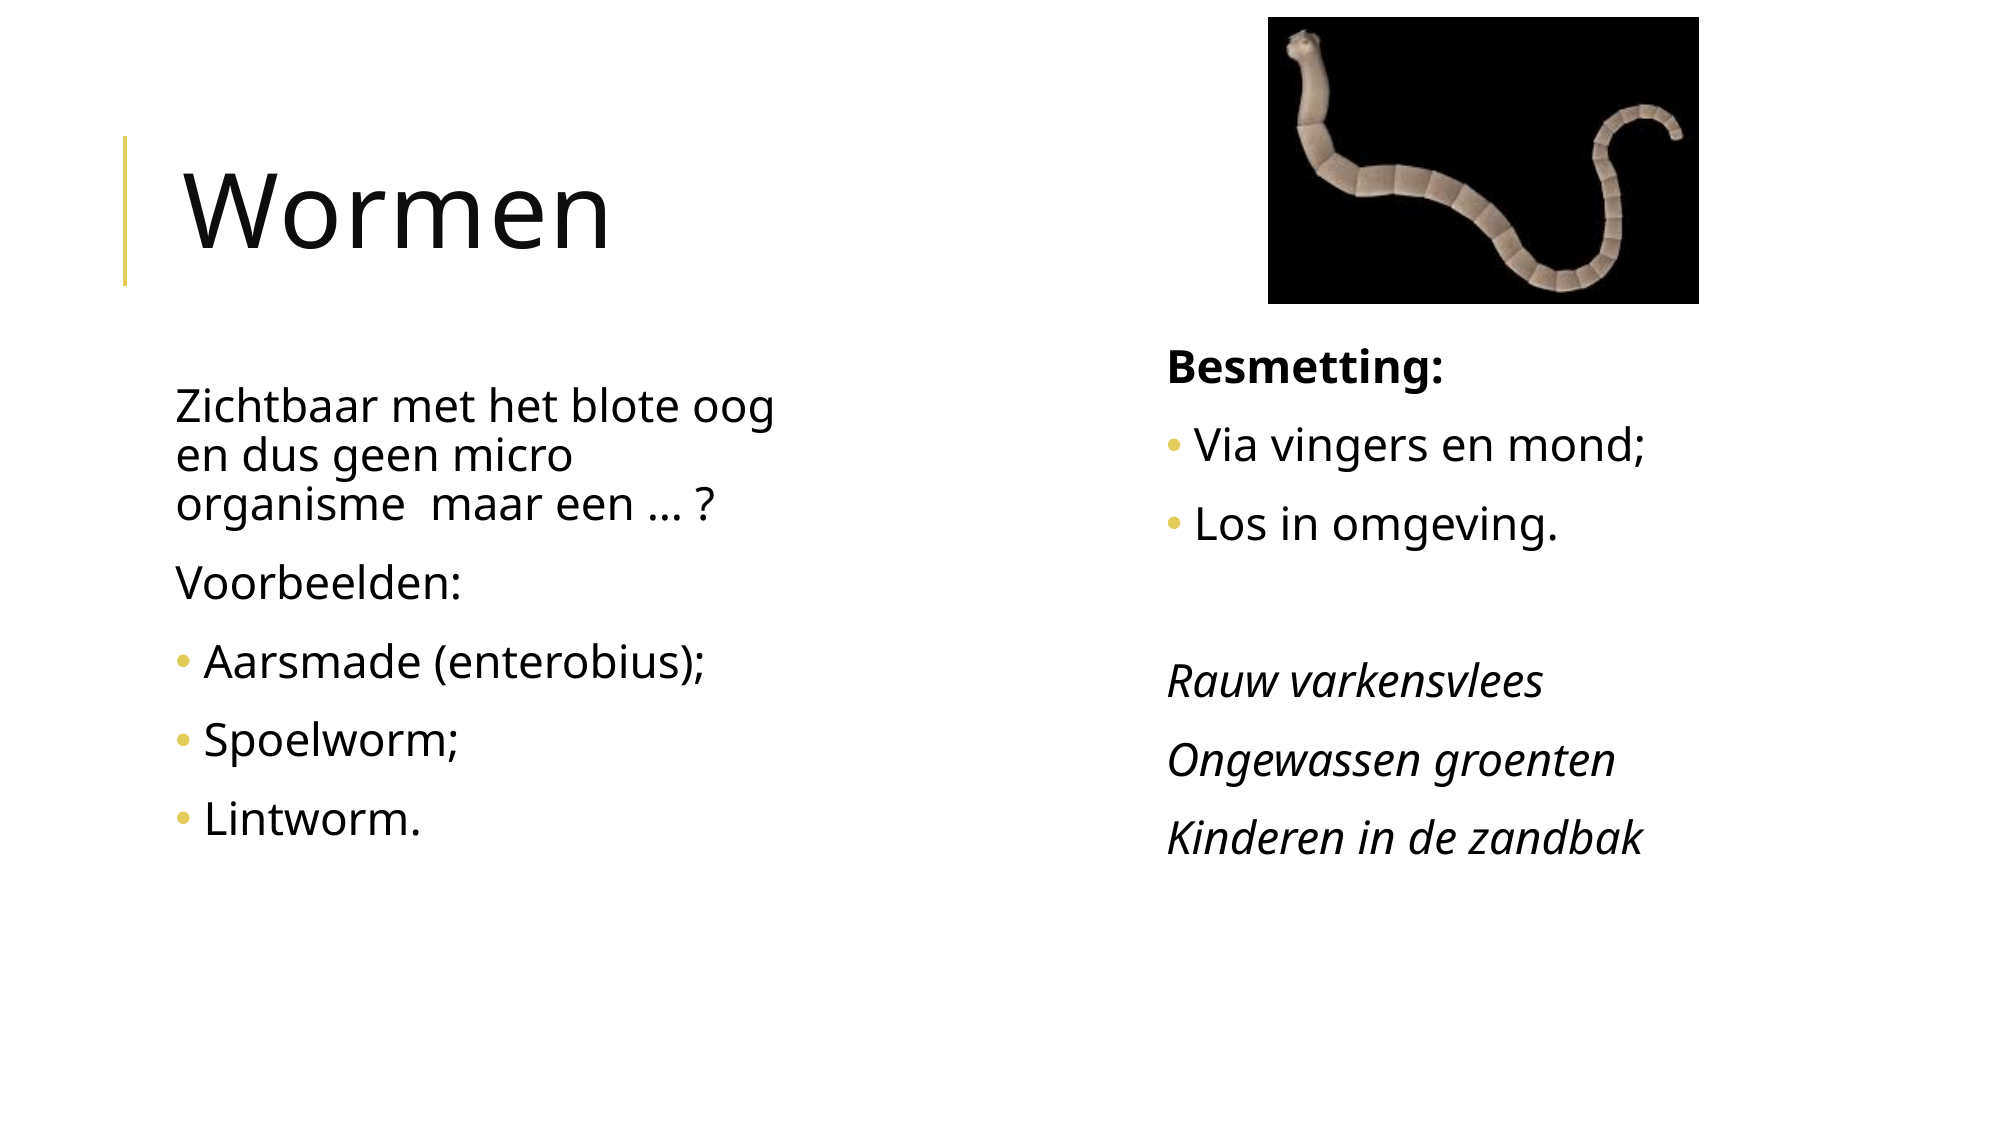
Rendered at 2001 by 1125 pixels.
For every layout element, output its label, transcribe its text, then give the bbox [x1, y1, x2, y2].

picture [1268, 16, 1699, 304]
text_box Besmetting: Via vingers en mond; Los in omgeving. Rauw varkensvlees Ongewassen groenten Kinderen in de zandbak [1158, 336, 1763, 997]
title Wormen [168, 96, 1763, 342]
list Zichtbaar met het blote oog en dus geen micro organisme maar een … ? Voorbeelden: Aarsmade (enterobius); Spoelworm; Lintworm. [168, 375, 800, 1035]
